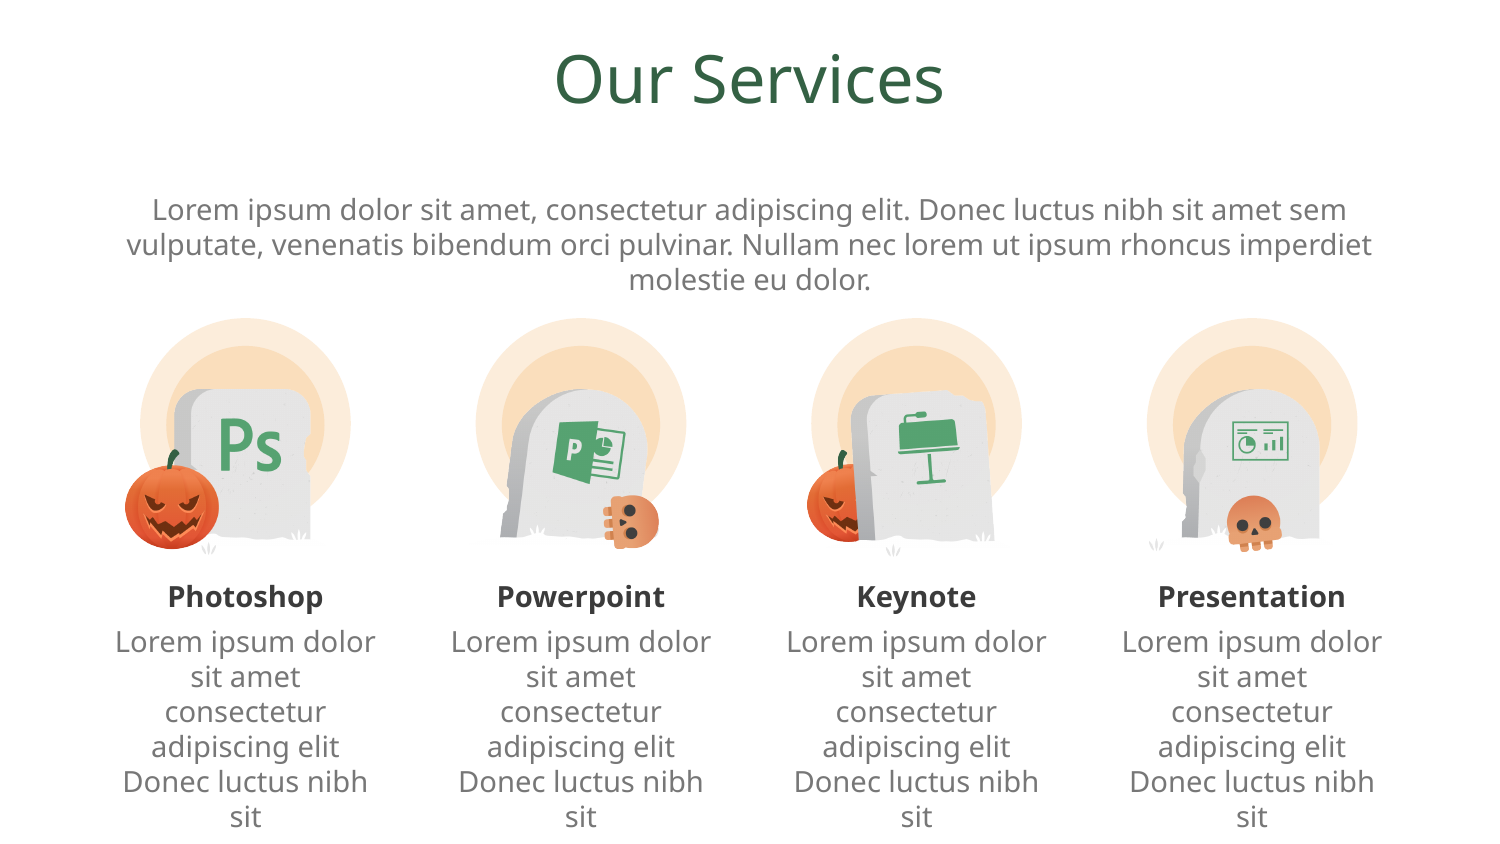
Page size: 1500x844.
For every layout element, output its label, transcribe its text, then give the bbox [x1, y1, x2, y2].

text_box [165, 345, 1332, 505]
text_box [1100, 570, 1404, 773]
picture [125, 389, 326, 556]
picture [1149, 389, 1333, 553]
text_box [765, 570, 1068, 773]
text_box Our Services [538, 29, 962, 125]
picture [807, 389, 1011, 557]
text_box Lorem ipsum dolor sit amet, consectetur adipiscing elit. Donec luctus nibh sit amet sem vulputate, venenatis bibendum orci pulvinar. Nullam nec lorem ut ipsum rhoncus imperdiet molestie eu dolor. [96, 184, 1404, 304]
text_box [94, 570, 397, 773]
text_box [139, 317, 1358, 529]
picture [467, 389, 659, 550]
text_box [429, 570, 733, 773]
